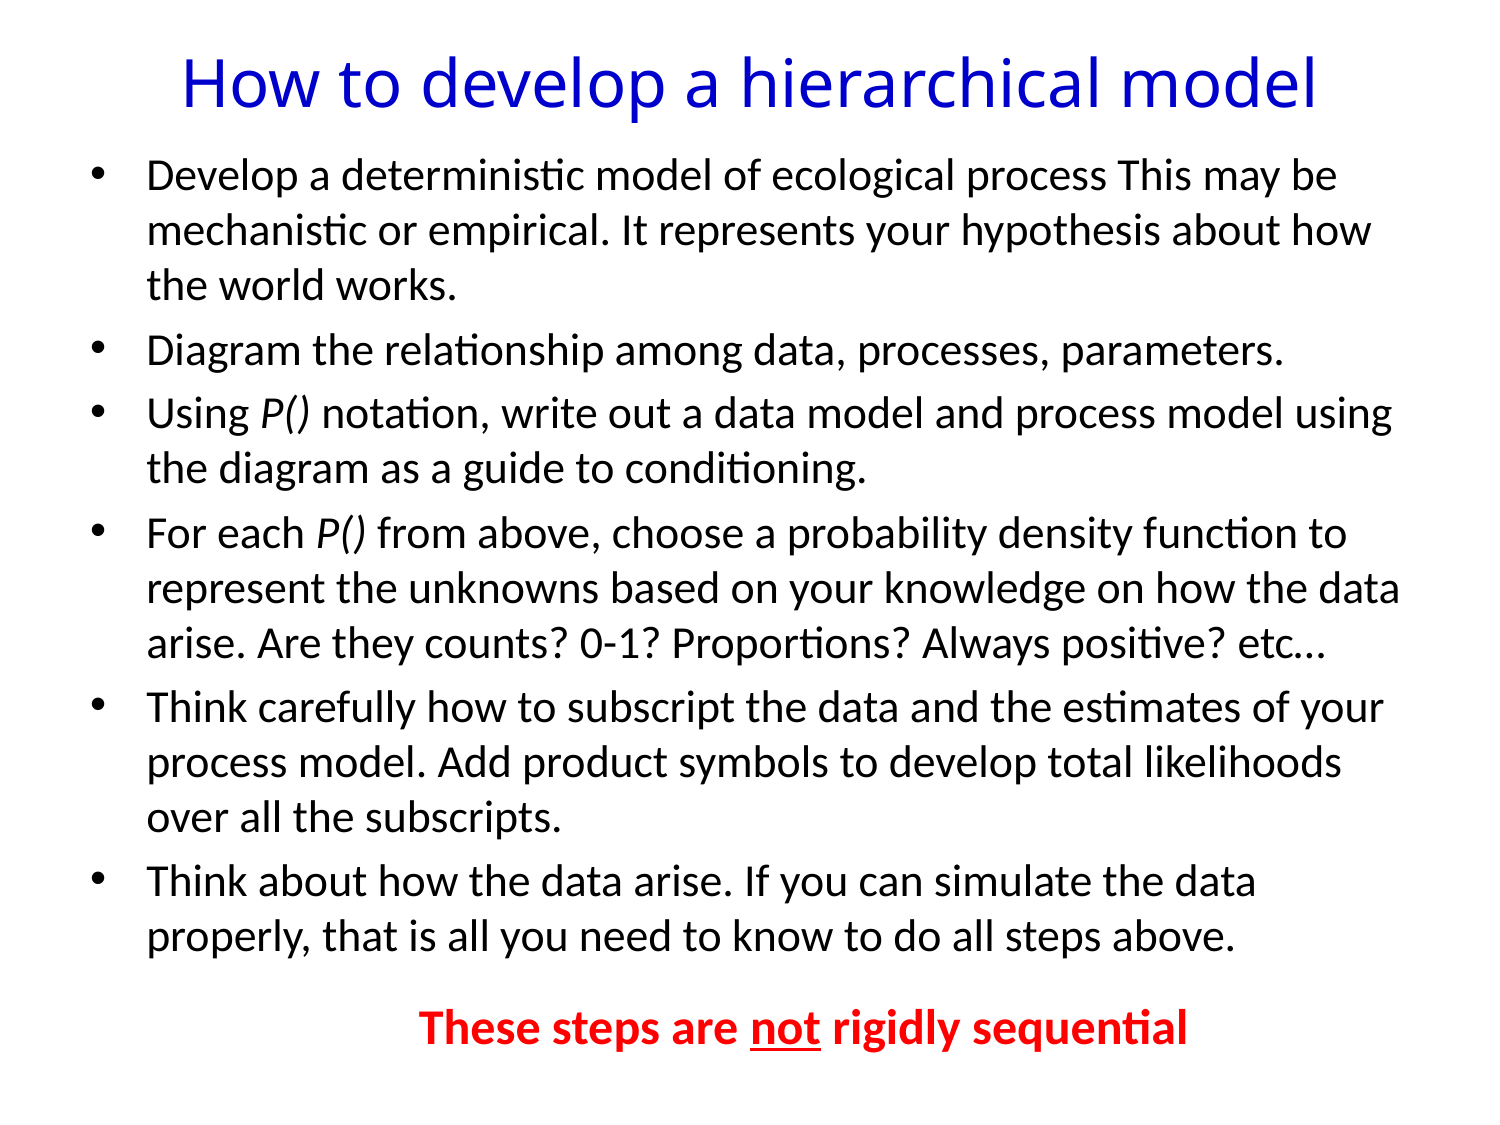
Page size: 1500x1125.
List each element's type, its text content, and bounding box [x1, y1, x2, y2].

title How to develop a hierarchical model [75, 0, 1425, 137]
list Develop a deterministic model of ecological process This may be mechanistic or empirical. It represents your hypothesis about how the world works. Diagram the relationship among data, processes, parameters. Using P() notation, write out a data model and process model using the diagram as a guide to conditioning. For each P() from above, choose a probability density function to represent the unknowns based on your knowledge on how the data arise. Are they counts? 0-1? Proportions? Always positive? etc… Think carefully how to subscript the data and the estimates of your process model. Add product symbols to develop total likelihoods over all the subscripts. Think about how the data arise. If you can simulate the data properly, that is all you need to know to do all steps above. [75, 137, 1425, 880]
text_box These steps are not rigidly sequential [404, 987, 1204, 1063]
